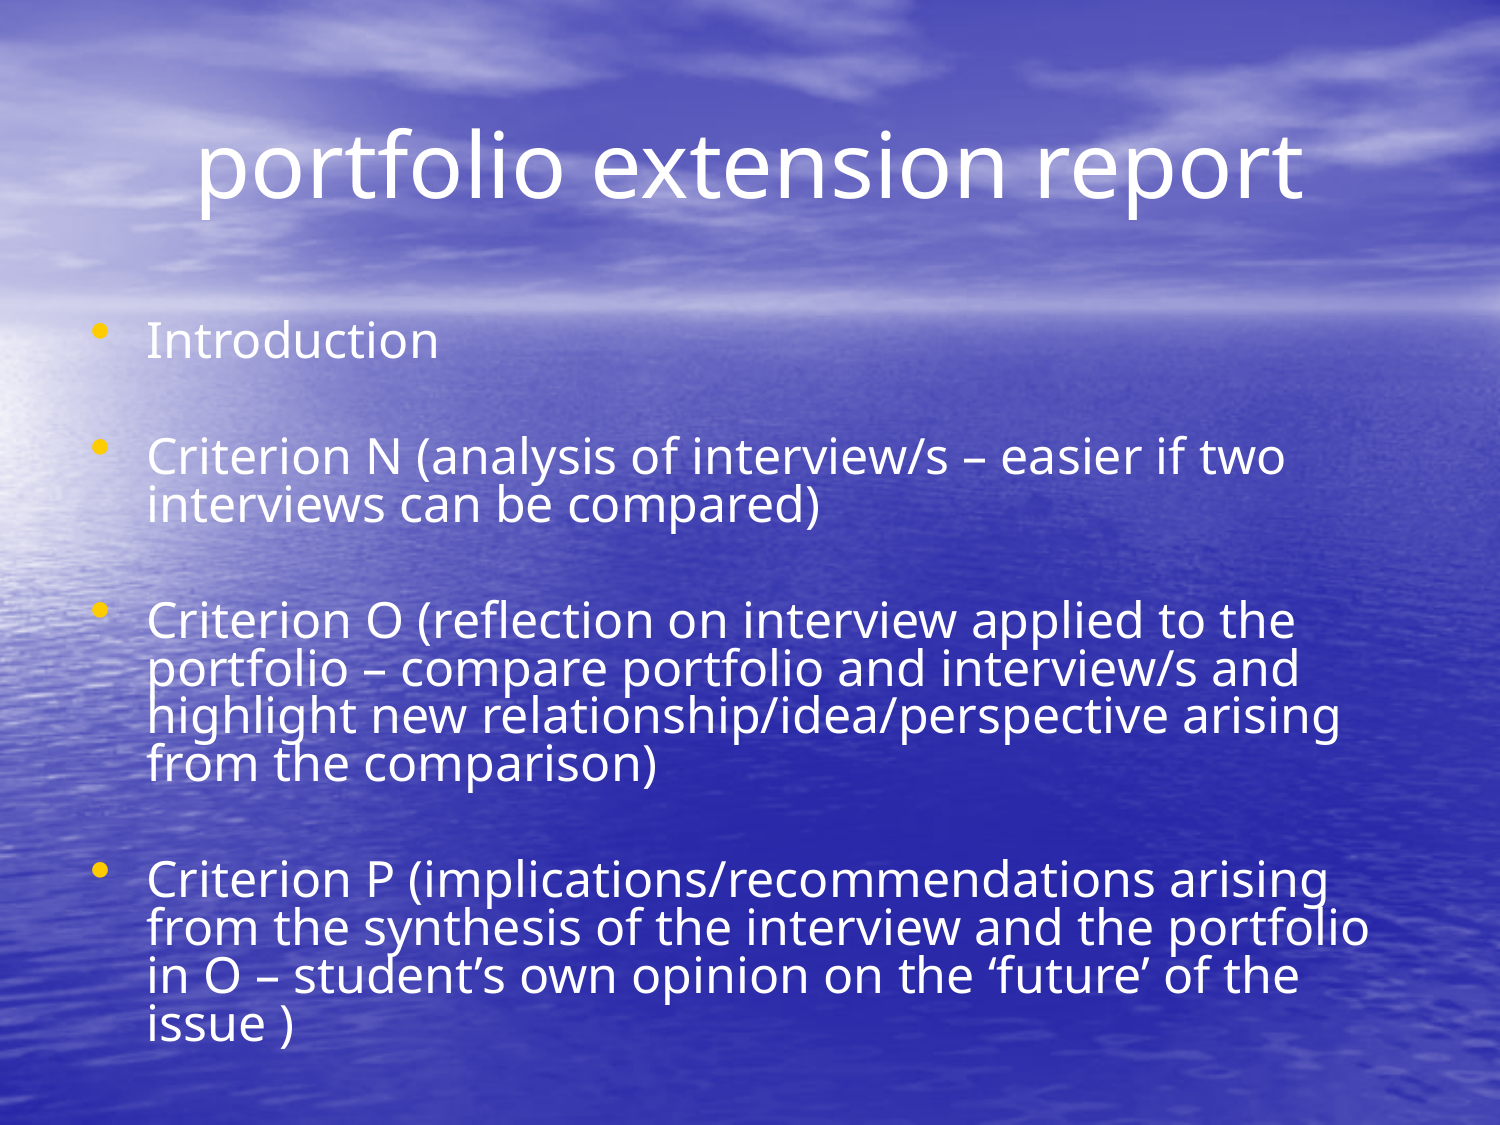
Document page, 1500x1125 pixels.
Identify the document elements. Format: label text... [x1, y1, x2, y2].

list Introduction Criterion N (analysis of interview/s – easier if two interviews can be compared) Criterion O (reflection on interview applied to the portfolio – compare portfolio and interview/s and highlight new relationship/idea/perspective arising from the comparison) Criterion P (implications/recommendations arising from the synthesis of the interview and the portfolio in O – student’s own opinion on the ‘future’ of the issue ) [74, 312, 1426, 1036]
title portfolio extension report [74, 47, 1426, 276]
